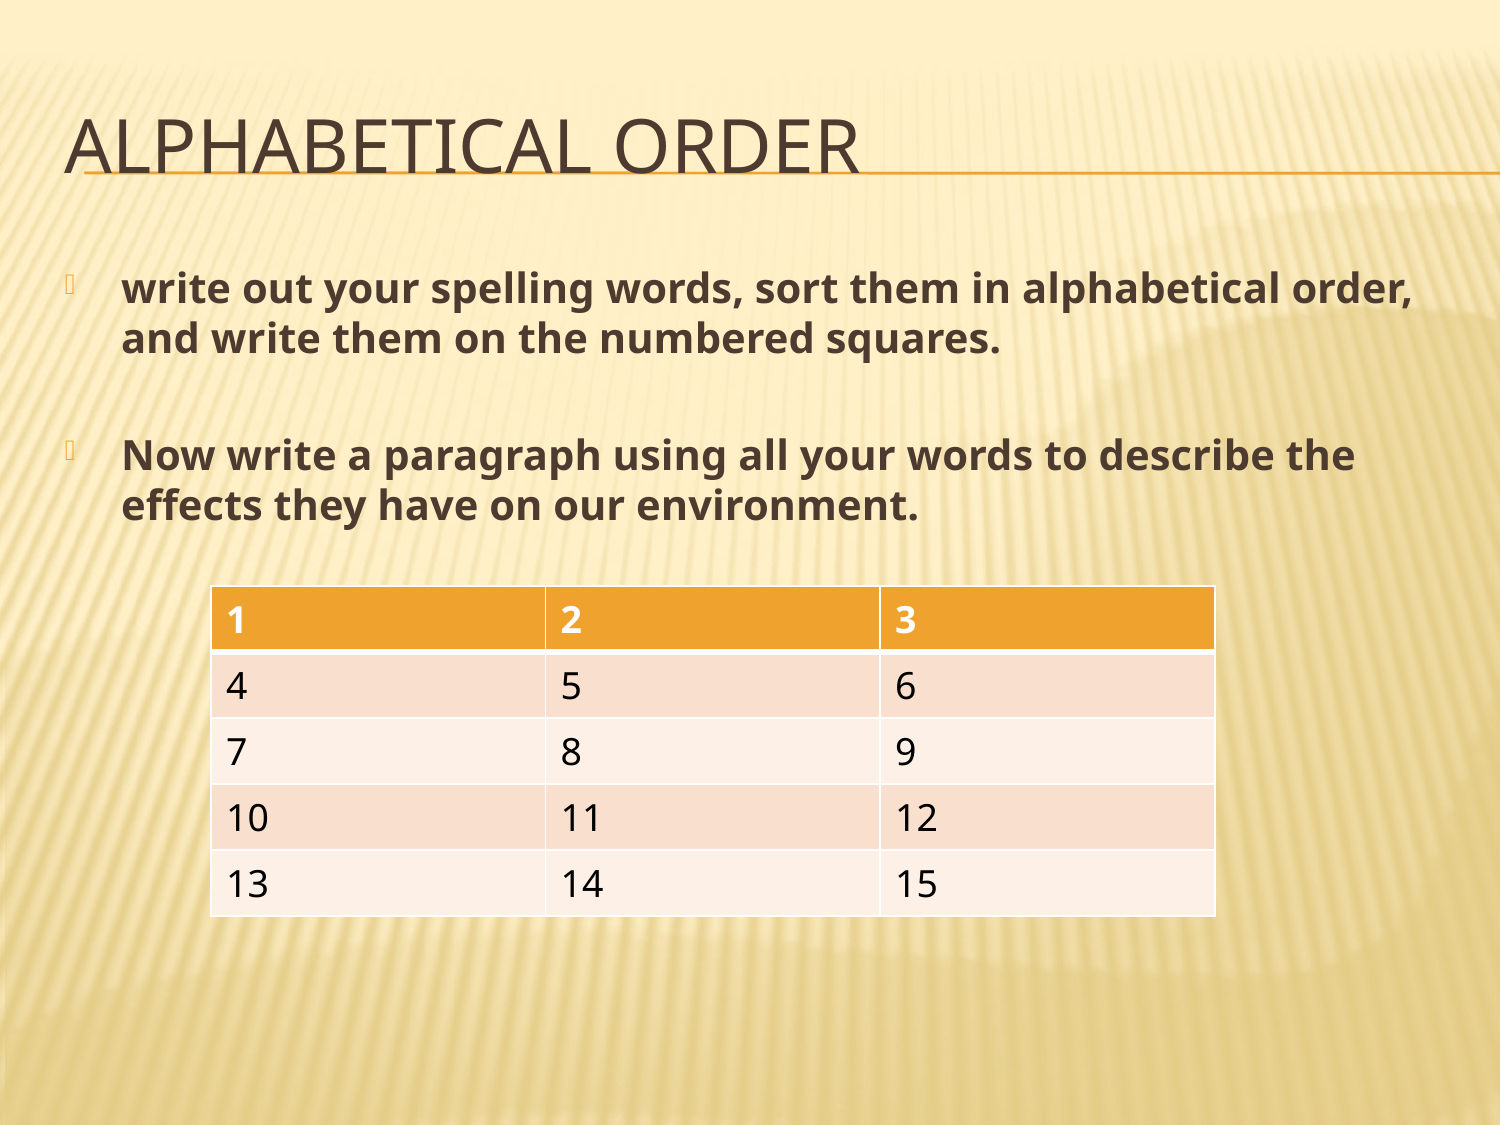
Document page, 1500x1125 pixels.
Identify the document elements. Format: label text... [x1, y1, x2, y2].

table_cell 6 [881, 655, 1214, 717]
table_header 3 [881, 587, 1214, 649]
table_cell 12 [881, 785, 1214, 849]
table_cell 11 [546, 785, 879, 849]
table_cell 13 [212, 851, 545, 915]
table_cell 4 [212, 655, 545, 717]
table_cell 10 [212, 785, 545, 849]
table_header 1 [212, 587, 545, 649]
table_cell 9 [881, 719, 1214, 783]
table_cell 5 [546, 655, 879, 717]
table_cell 8 [546, 719, 879, 783]
table_cell 15 [881, 851, 1214, 915]
table_cell 7 [212, 719, 545, 783]
table_cell 14 [546, 851, 879, 915]
list write out your spelling words, sort them in alphabetical order, and write them on the numbered squares. Now write a paragraph using all your words to describe the effects they have on our environment. [50, 254, 1475, 998]
table_header 2 [546, 587, 879, 649]
title Alphabetical Order [50, 75, 1475, 213]
